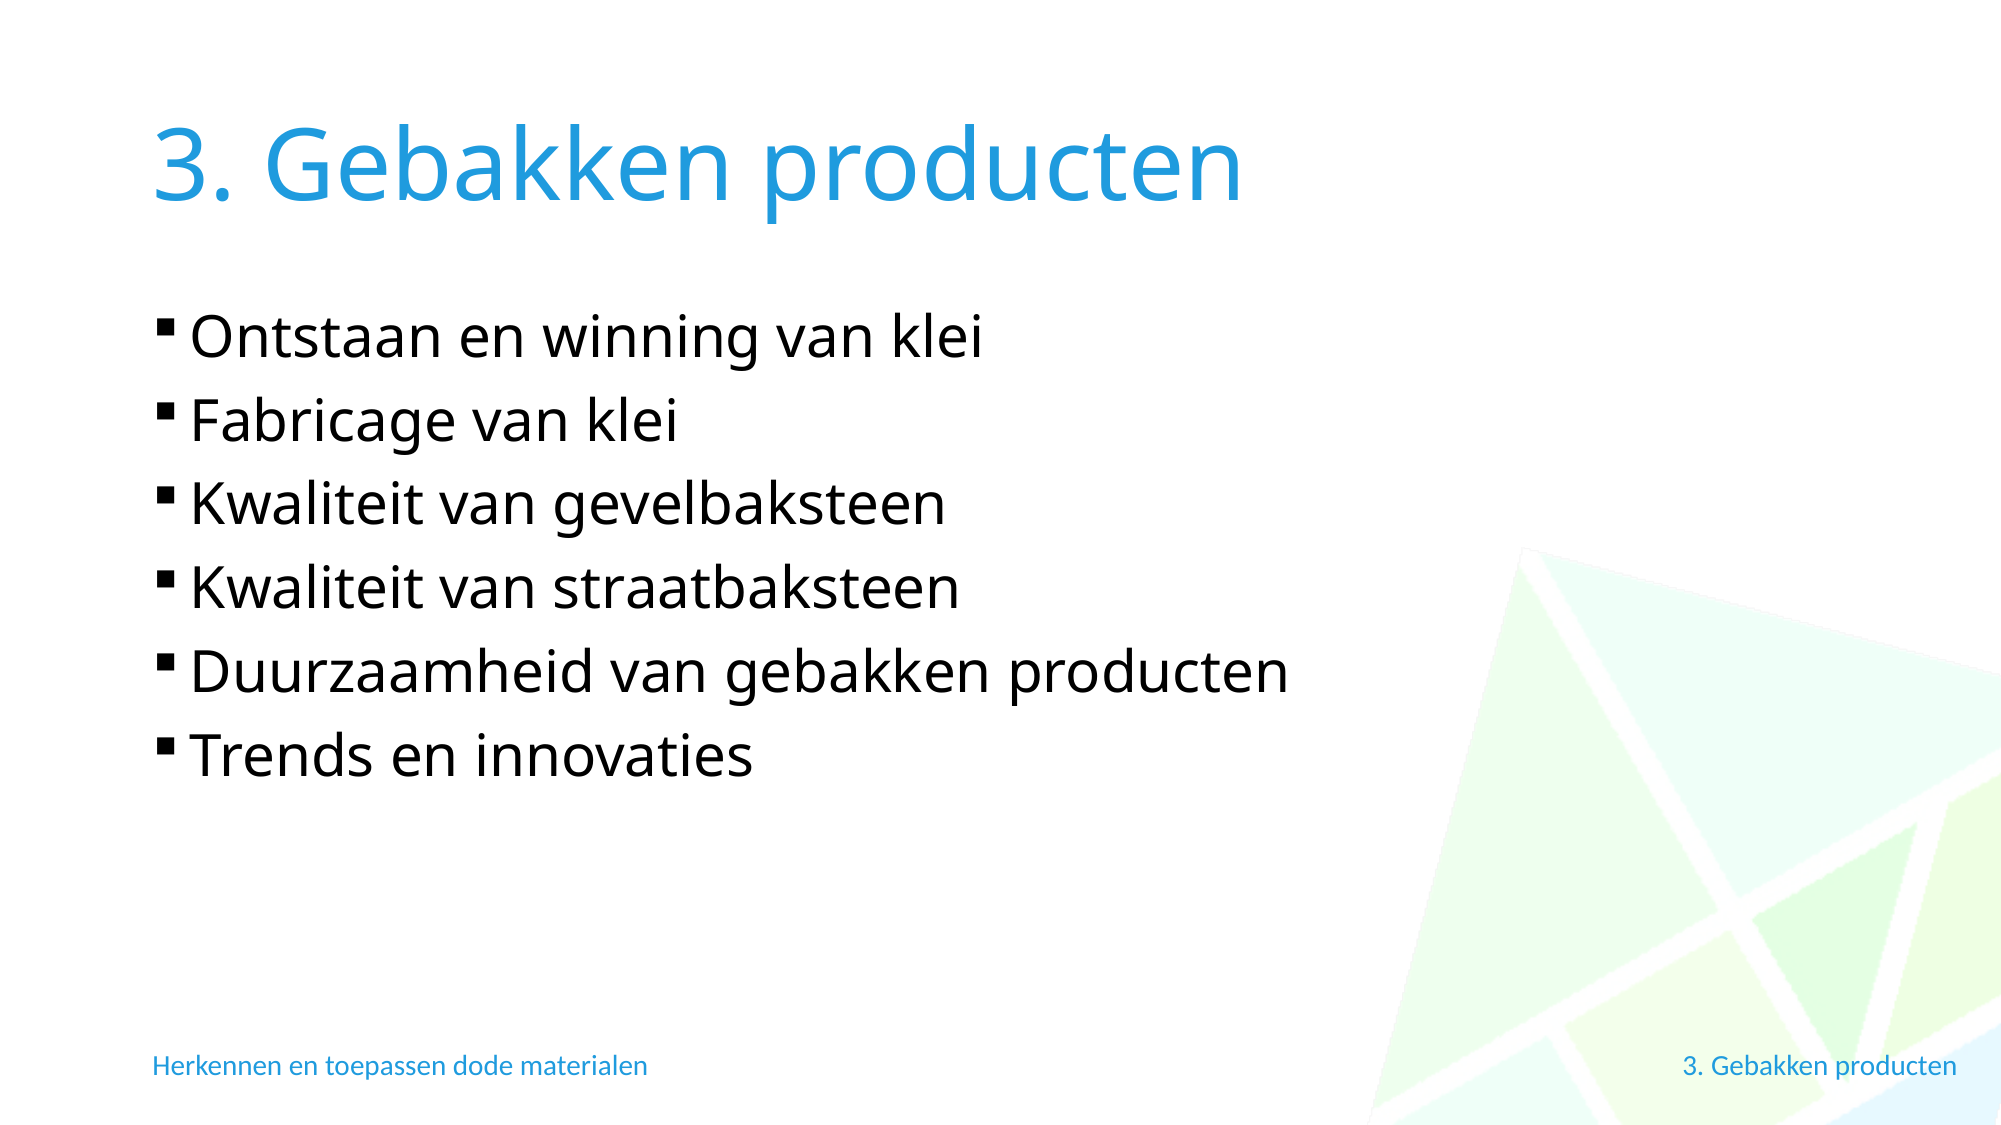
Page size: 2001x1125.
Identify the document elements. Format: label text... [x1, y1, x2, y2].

list Herkennen en toepassen dode materialen [137, 1042, 915, 1103]
title 3. Gebakken producten [137, 59, 1863, 278]
list Ontstaan en winning van klei Fabricage van klei Kwaliteit van gevelbaksteen Kwaliteit van straatbaksteen Duurzaamheid van gebakken producten Trends en innovaties [137, 299, 1863, 1014]
list 3. Gebakken producten [1412, 1042, 1973, 1103]
